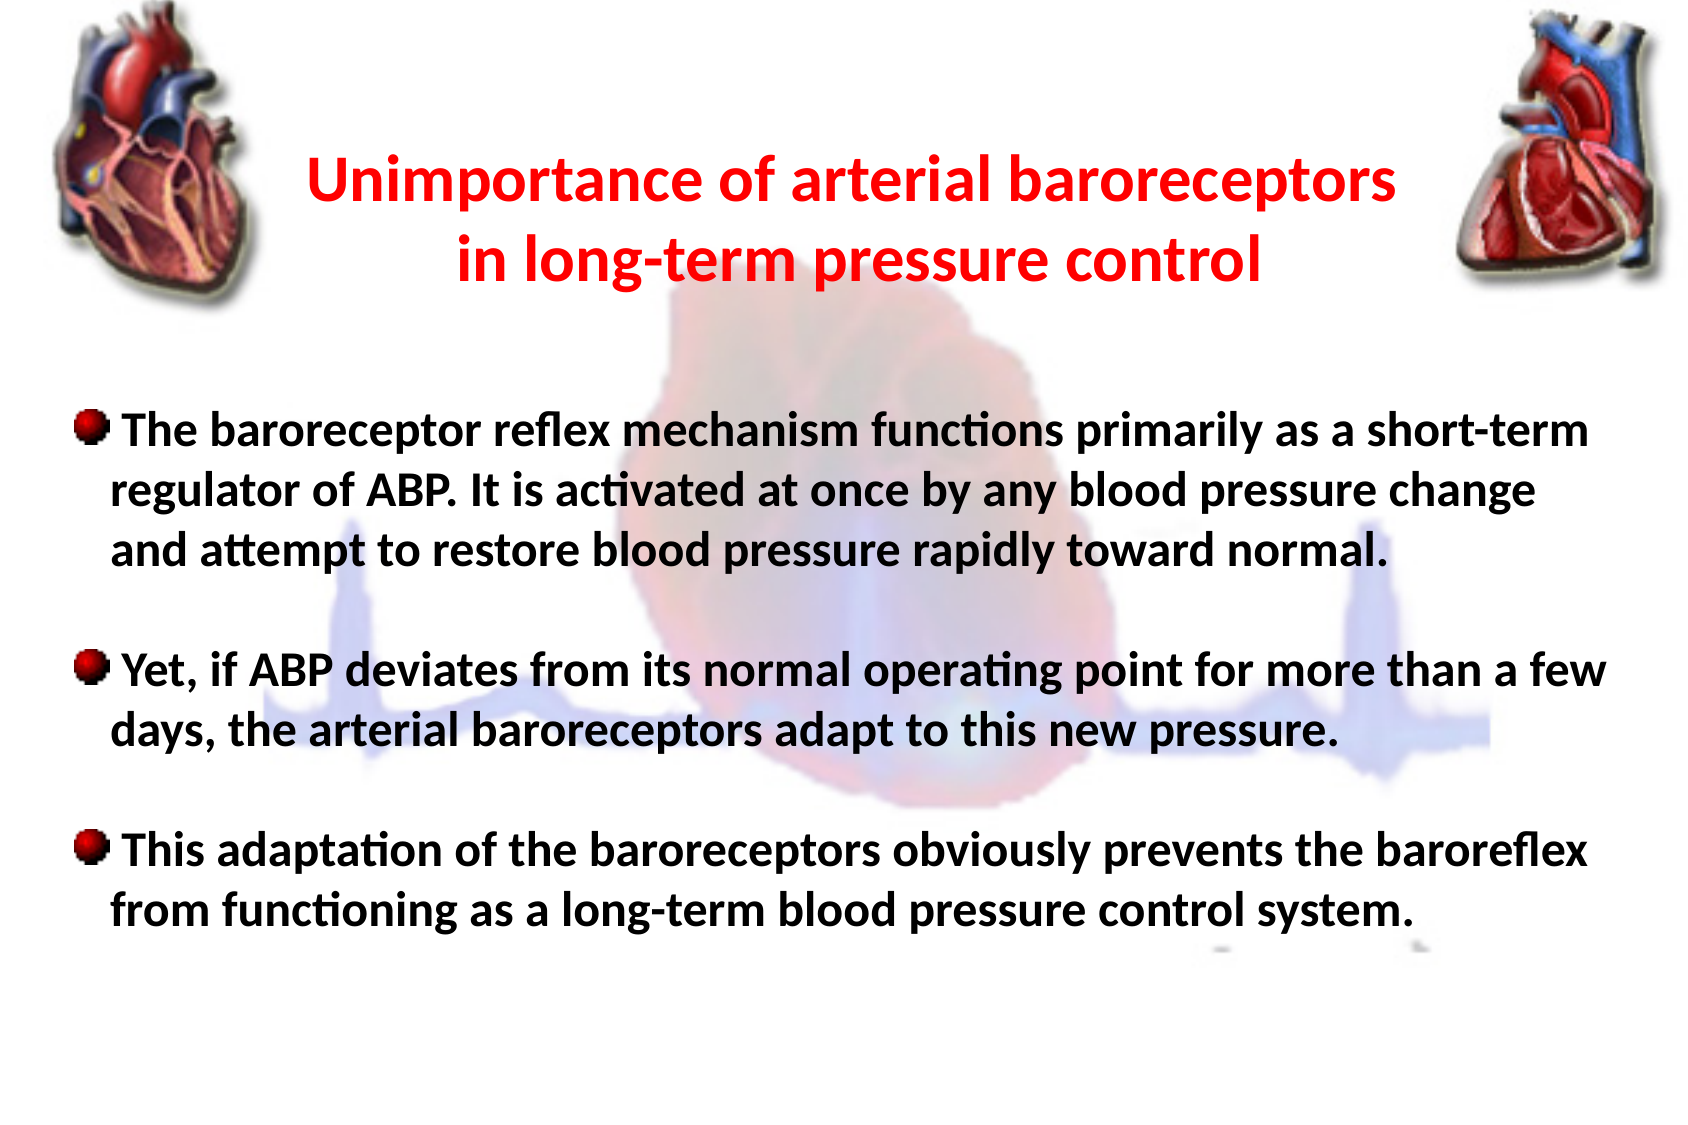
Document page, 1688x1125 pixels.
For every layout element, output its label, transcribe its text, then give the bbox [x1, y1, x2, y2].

picture [0, 0, 1688, 1125]
text_box Unimportance of arterial baroreceptors in long-term pressure control [75, 127, 1644, 302]
text_box The baroreceptor reflex mechanism functions primarily as a short-term regulator of ABP. It is activated at once by any blood pressure change and attempt to restore blood pressure rapidly toward normal. Yet, if ABP deviates from its normal operating point for more than a few days, the arterial baroreceptors adapt to this new pressure. This adaptation of the baroreceptors obviously prevents the baroreflex from functioning as a long-term blood pressure control system. [59, 389, 1628, 945]
